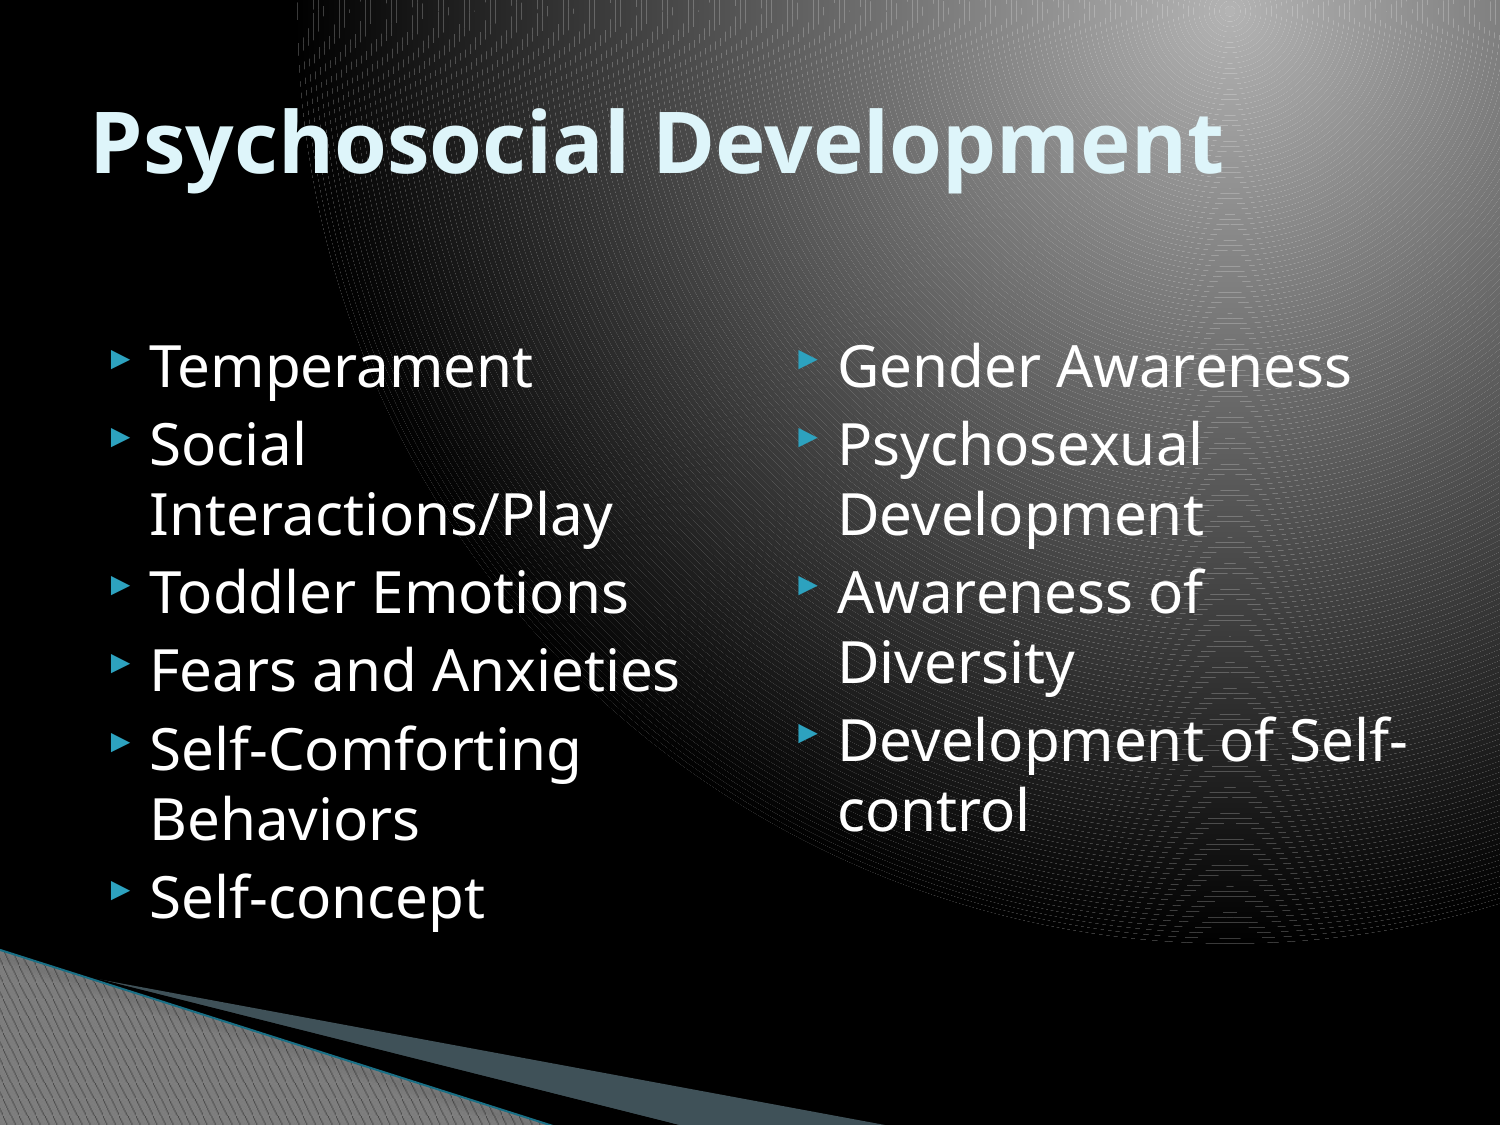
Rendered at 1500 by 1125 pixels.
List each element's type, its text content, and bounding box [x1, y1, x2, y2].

title Psychosocial Development [75, 45, 1425, 233]
list Gender Awareness Psychosexual Development Awareness of Diversity Development of Self-control [762, 243, 1425, 986]
list Temperament Social Interactions/Play Toddler Emotions Fears and Anxieties Self-Comforting Behaviors Self-concept [75, 243, 738, 986]
picture [0, 952, 543, 1125]
